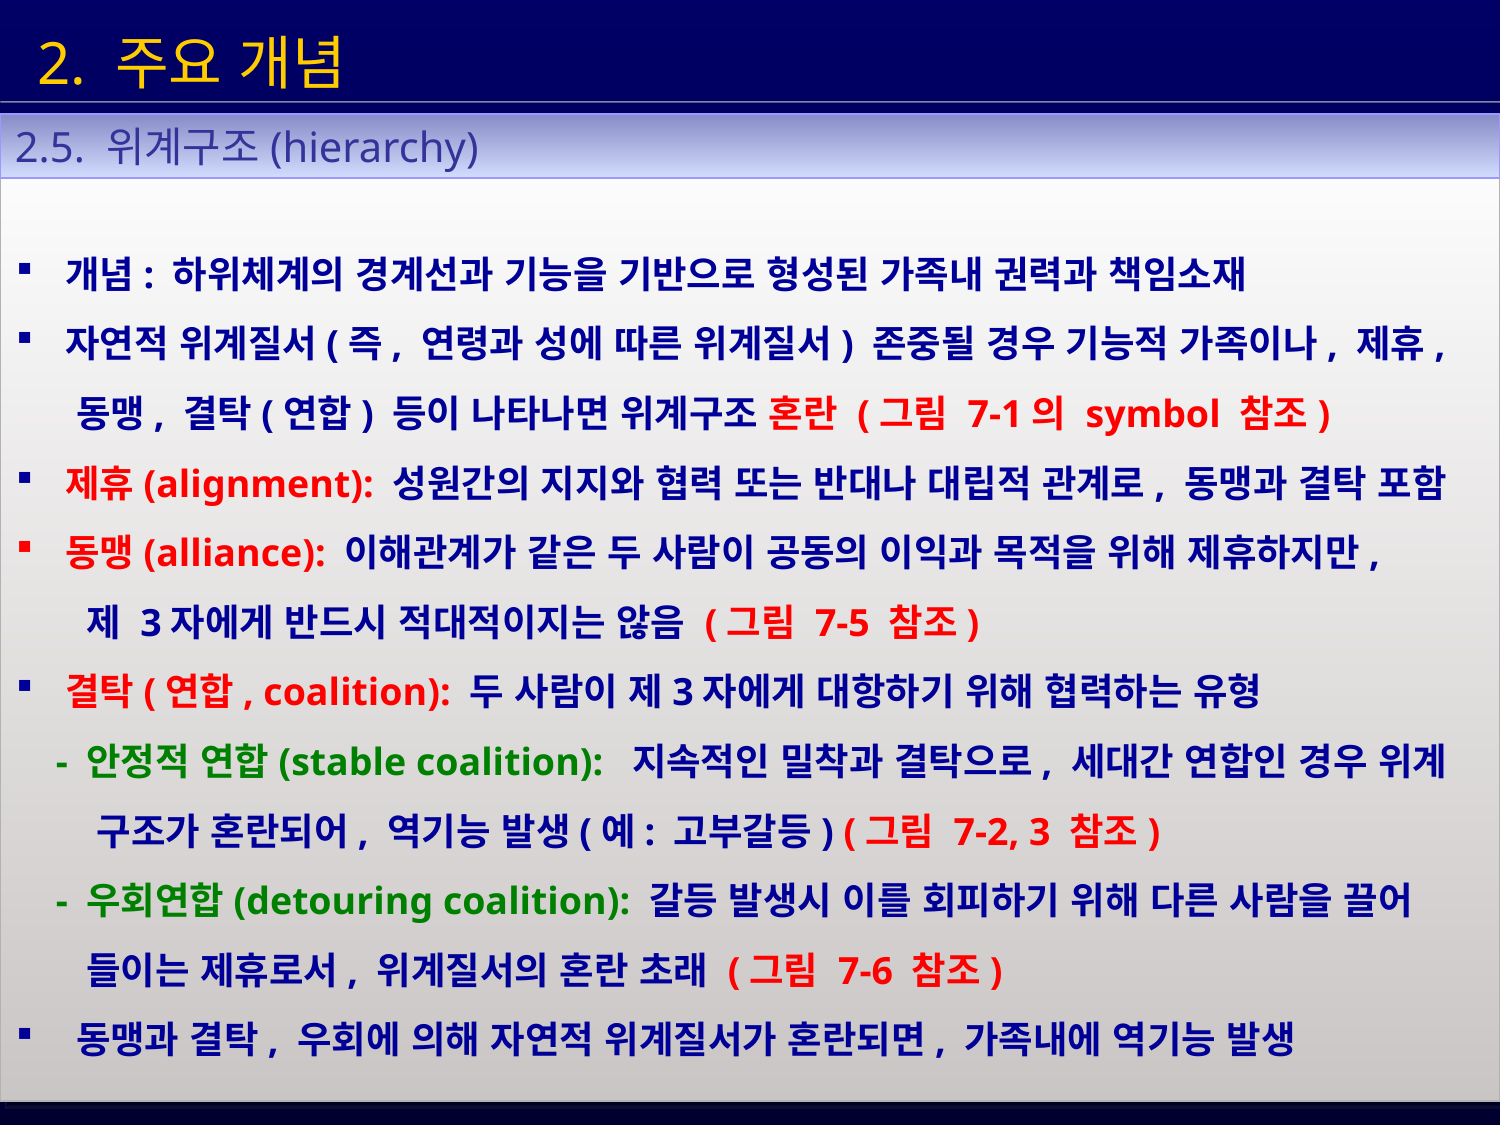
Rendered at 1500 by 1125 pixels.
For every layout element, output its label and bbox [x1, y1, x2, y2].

text_box [0, 18, 1500, 1102]
